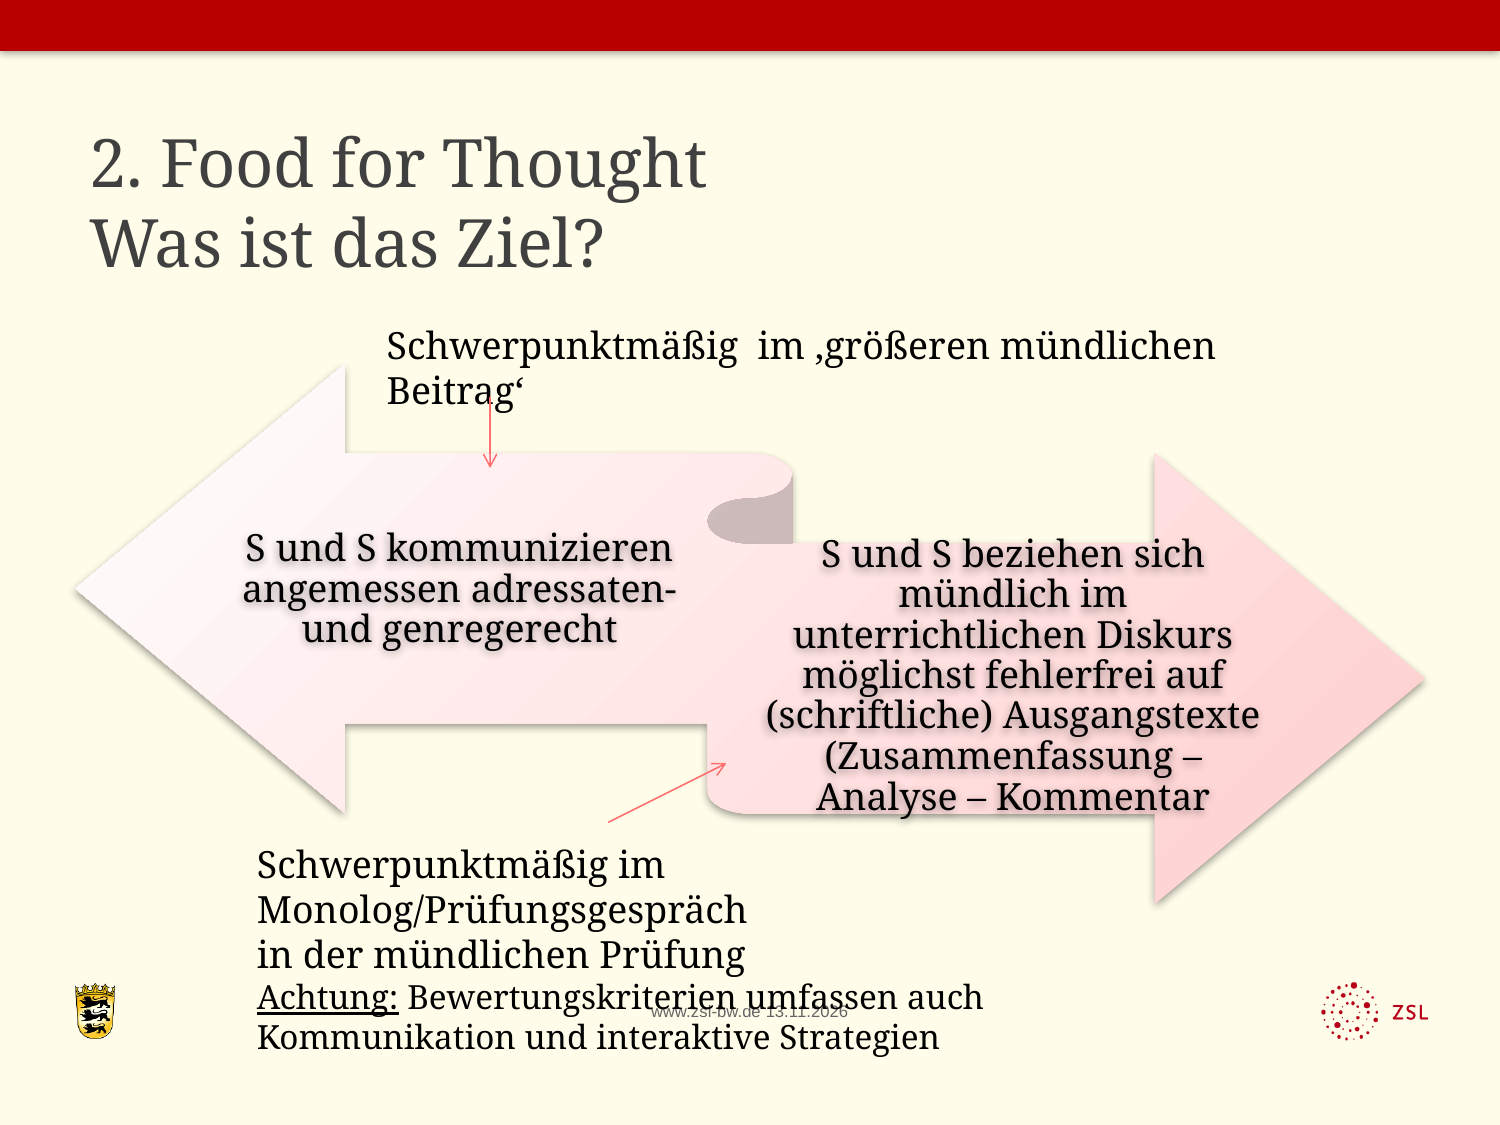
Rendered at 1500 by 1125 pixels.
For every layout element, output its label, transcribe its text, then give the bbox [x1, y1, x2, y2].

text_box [607, 762, 727, 823]
picture [73, 981, 117, 1041]
text_box Schwerpunktmäßig im Monolog/Prüfungsgespräch in der mündlichen Prüfung Achtung: Bewertungskriterien umfassen auch Kommunikation und interaktive Strategien [242, 975, 1105, 1064]
picture [1320, 981, 1429, 1041]
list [74, 302, 1426, 965]
title 2. Food for Thought Was ist das Ziel? [75, 113, 1425, 289]
